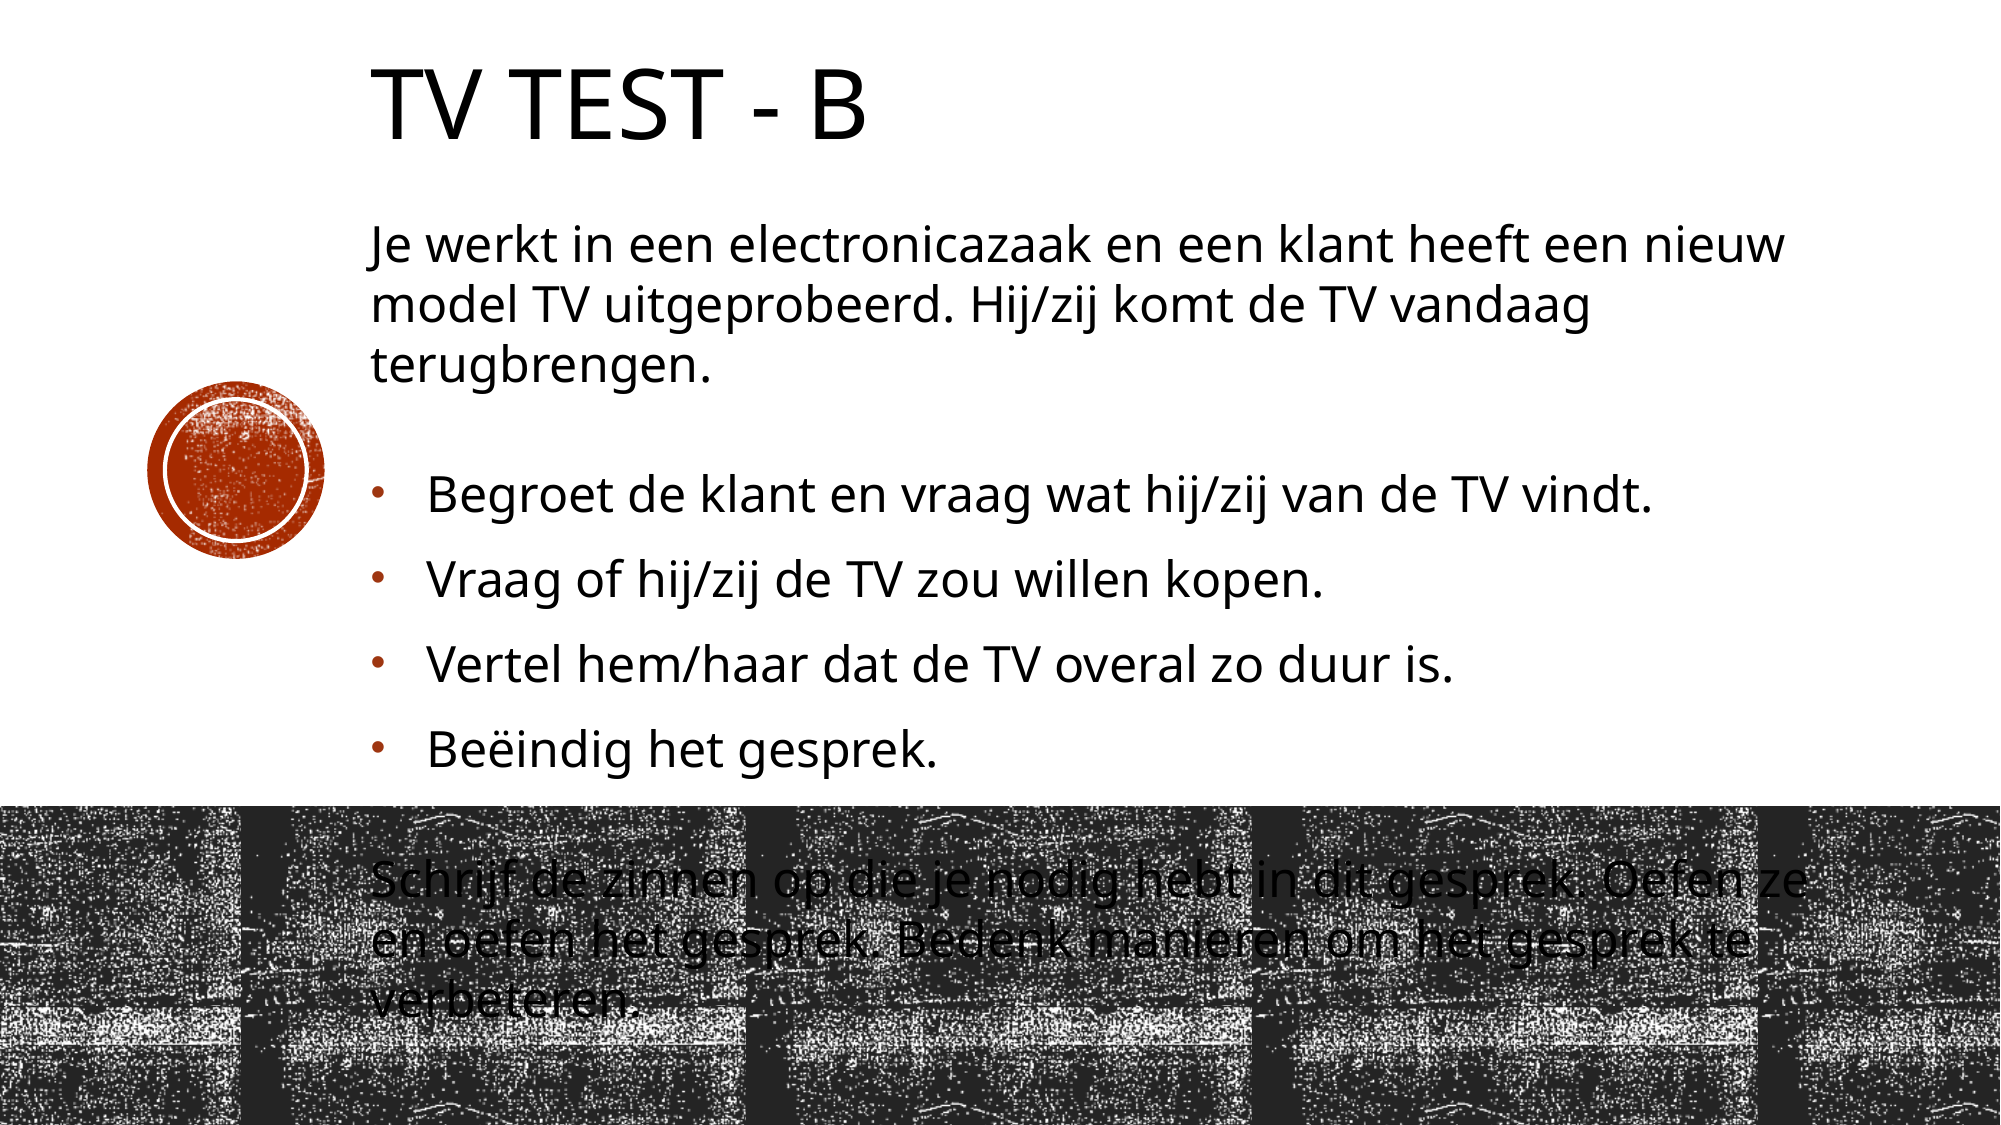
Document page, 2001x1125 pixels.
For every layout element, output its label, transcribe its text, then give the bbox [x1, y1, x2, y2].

list Je werkt in een electronicazaak en een klant heeft een nieuw model TV uitgeprobeerd. Hij/zij komt de TV vandaag terugbrengen. Begroet de klant en vraag wat hij/zij van de TV vindt. Vraag of hij/zij de TV zou willen kopen. Vertel hem/haar dat de TV overal zo duur is. Beëindig het gesprek. Schrijf de zinnen op die je nodig hebt in dit gesprek. Oefen ze en oefen het gesprek. Bedenk manieren om het gesprek te verbeteren. [355, 204, 1841, 733]
title TV test - b [355, 56, 1927, 166]
